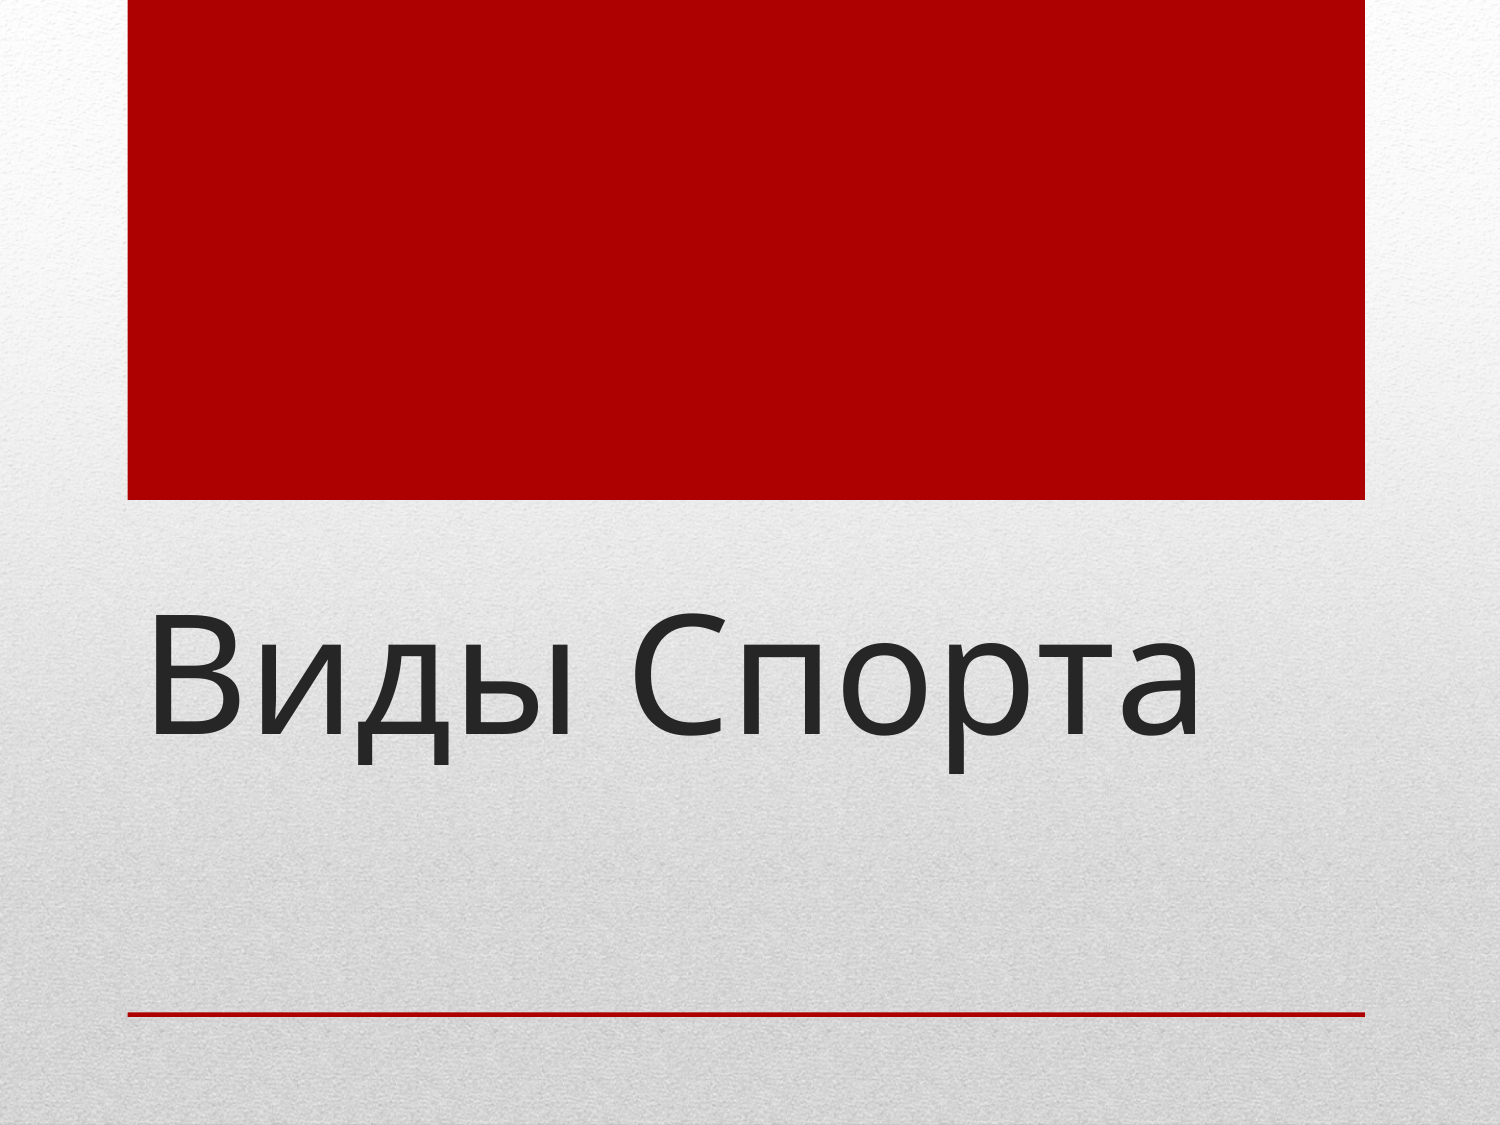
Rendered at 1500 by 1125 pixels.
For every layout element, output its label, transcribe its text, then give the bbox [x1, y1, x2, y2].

title Виды Спорта [125, 525, 1363, 775]
